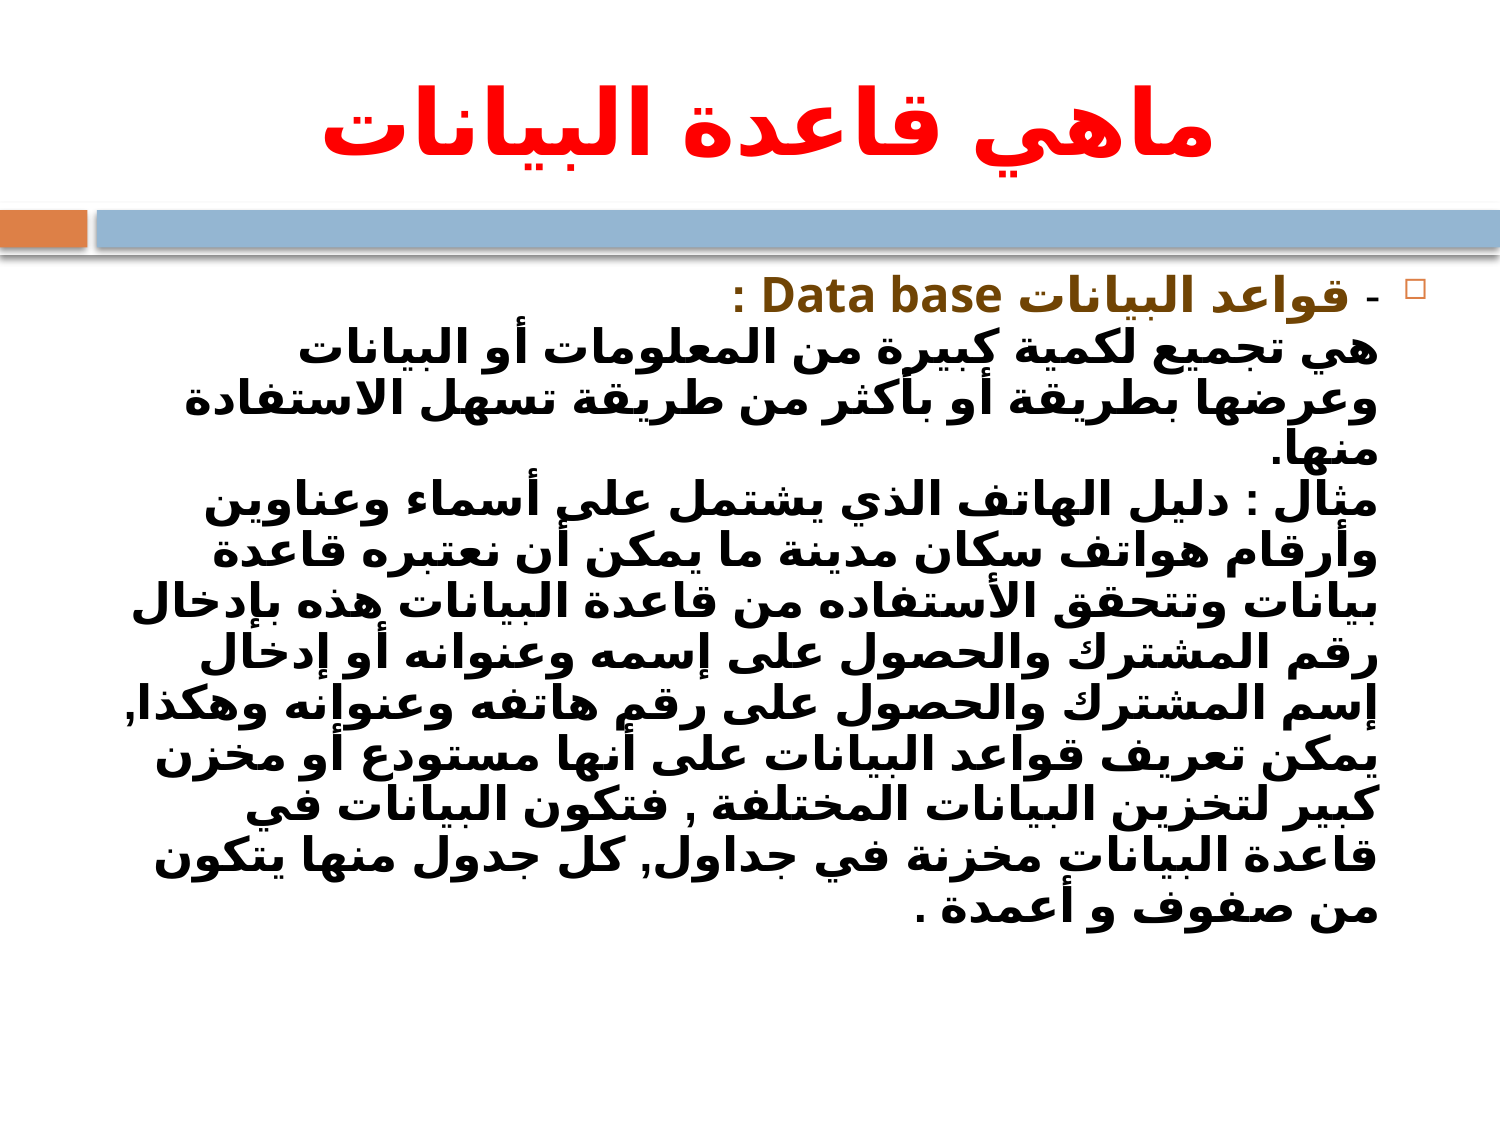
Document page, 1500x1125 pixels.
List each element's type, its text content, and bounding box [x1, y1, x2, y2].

title ماهي قاعدة البيانات [100, 37, 1438, 200]
list - قواعد البيانات Data base : هي تجميع لكمية كبيرة من المعلومات أو البيانات وعرضها بطريقة أو بأكثر من طريقة تسهل الاستفادة منها. مثال : دليل الهاتف الذي يشتمل على أسماء وعناوين وأرقام هواتف سكان مدينة ما يمكن أن نعتبره قاعدة بيانات وتتحقق الأستفاده من قاعدة البيانات هذه بإدخال رقم المشترك والحصول على إسمه وعنوانه أو إدخال إسم المشترك والحصول على رقم هاتفه وعنوانه وهكذا, يمكن تعريف قواعد البيانات على أنها مستودع أو مخزن كبير لتخزين البيانات المختلفة , فتكون البيانات في قاعدة البيانات مخزنة في جداول, كل جدول منها يتكون من صفوف و أعمدة . [100, 262, 1438, 1000]
